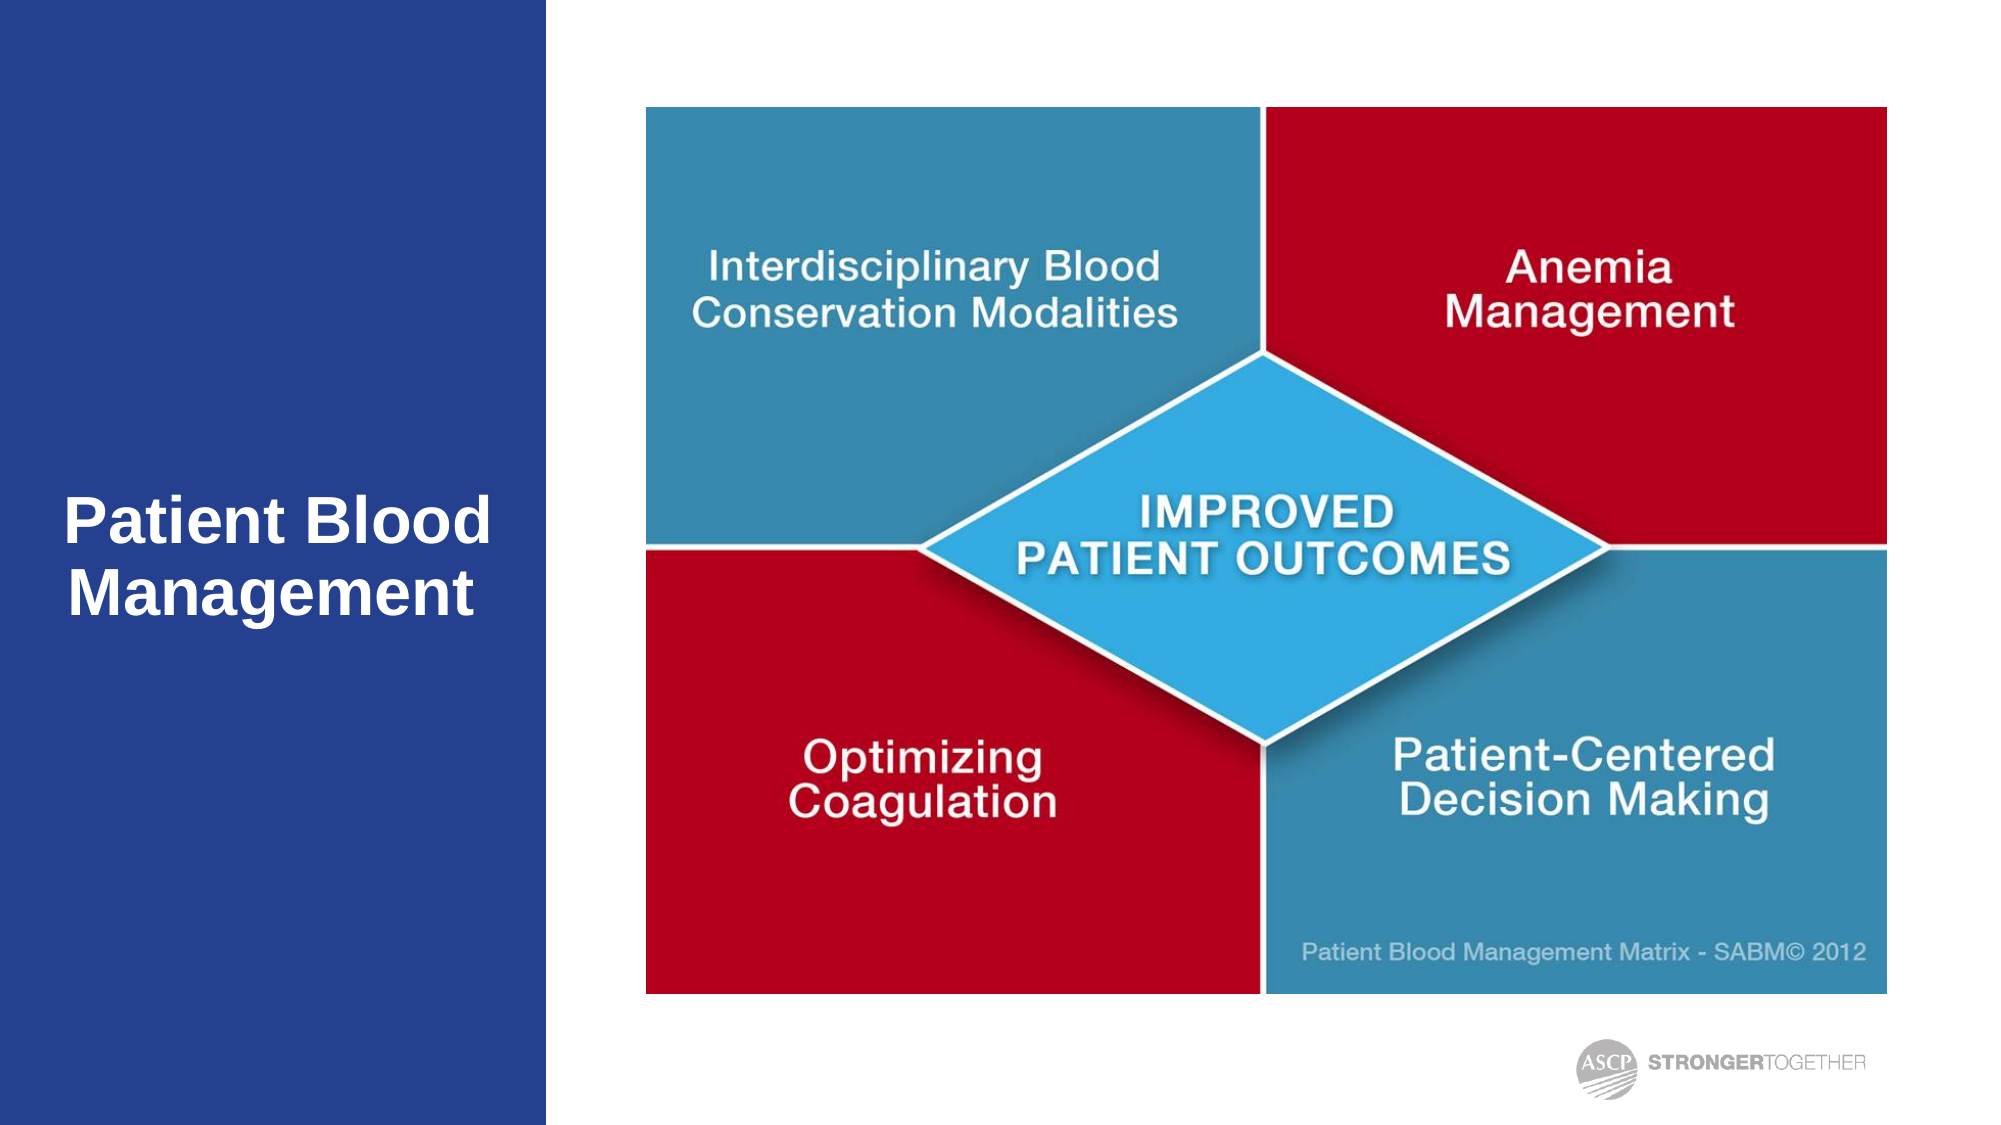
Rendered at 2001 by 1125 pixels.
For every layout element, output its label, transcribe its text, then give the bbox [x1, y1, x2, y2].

picture [1576, 1039, 1866, 1100]
title Patient Blood Management [37, 448, 509, 667]
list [645, 106, 1887, 994]
